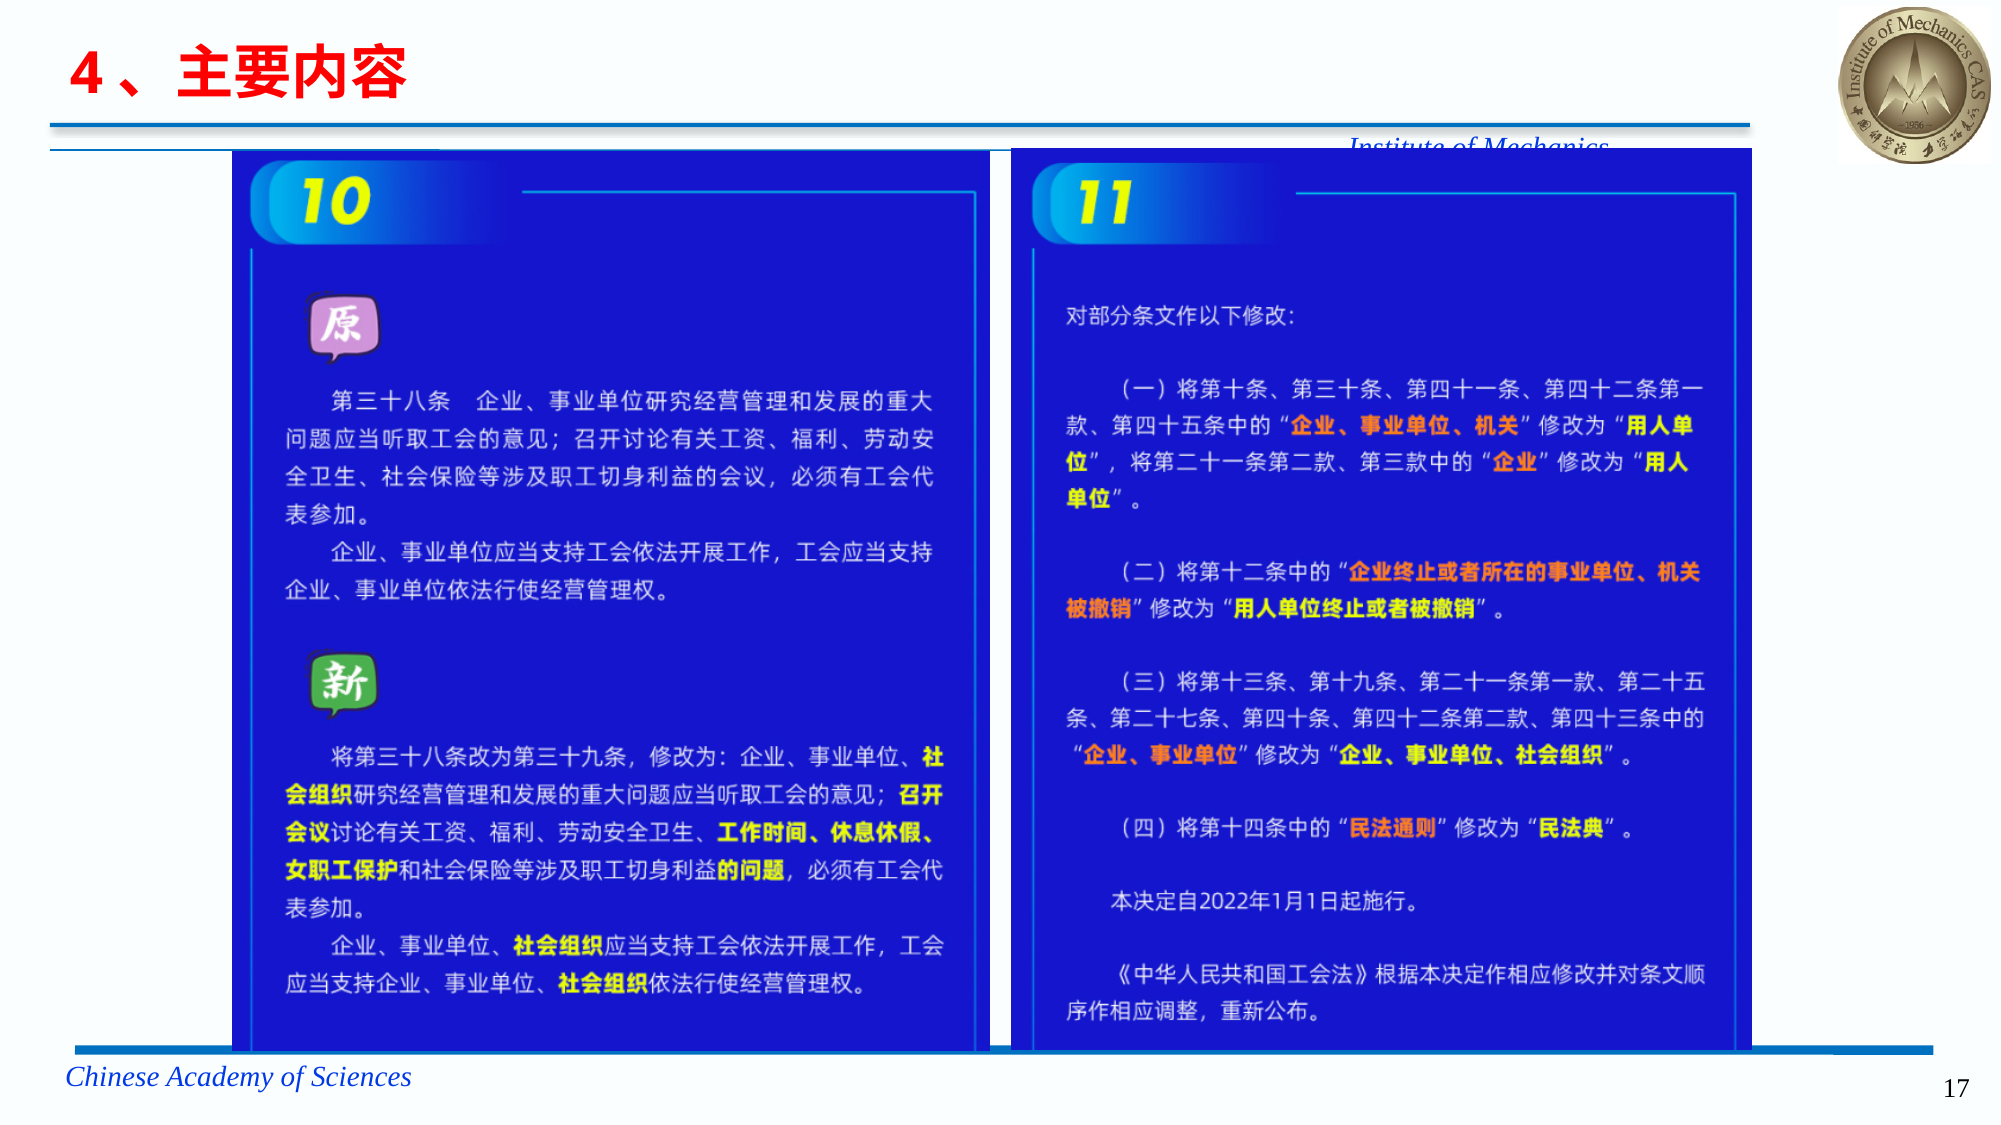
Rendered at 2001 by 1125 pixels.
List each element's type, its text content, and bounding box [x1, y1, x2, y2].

picture [1011, 148, 1752, 1050]
text_box 4、主要内容 [54, 27, 1829, 113]
picture [231, 150, 990, 1051]
picture [1838, 6, 1991, 164]
slide_number 17 [1516, 1063, 1984, 1125]
